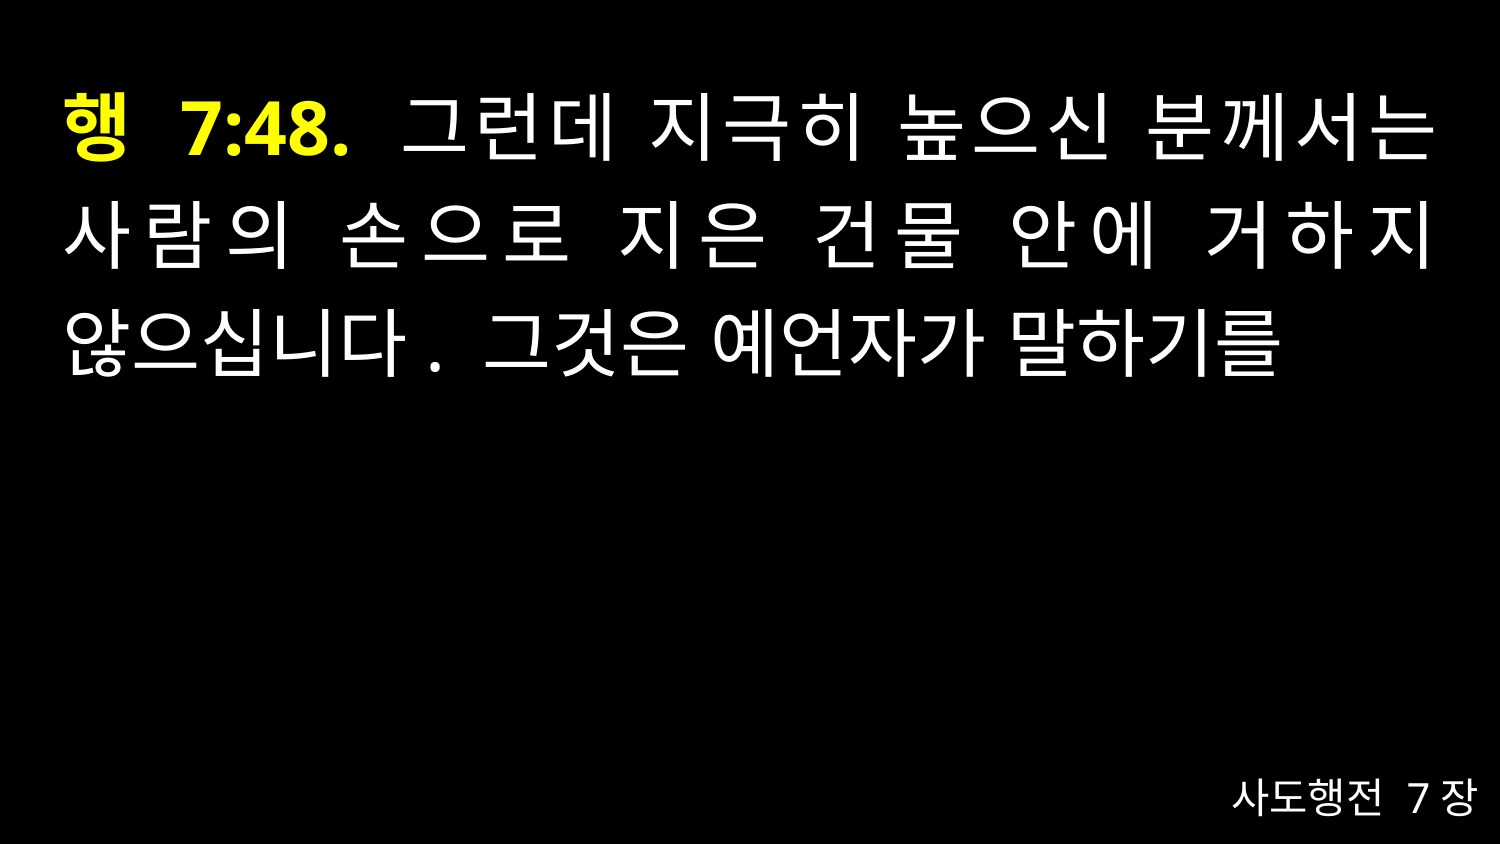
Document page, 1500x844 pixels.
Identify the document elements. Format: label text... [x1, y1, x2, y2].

title 행 7:48. 그런데 지극히 높으신 분께서는 사람의 손으로 지은 건물 안에 거하지 않으십니다. 그것은 예언자가 말하기를 [0, 0, 1500, 844]
subtitle 사도행전 7장 [916, 770, 1500, 844]
